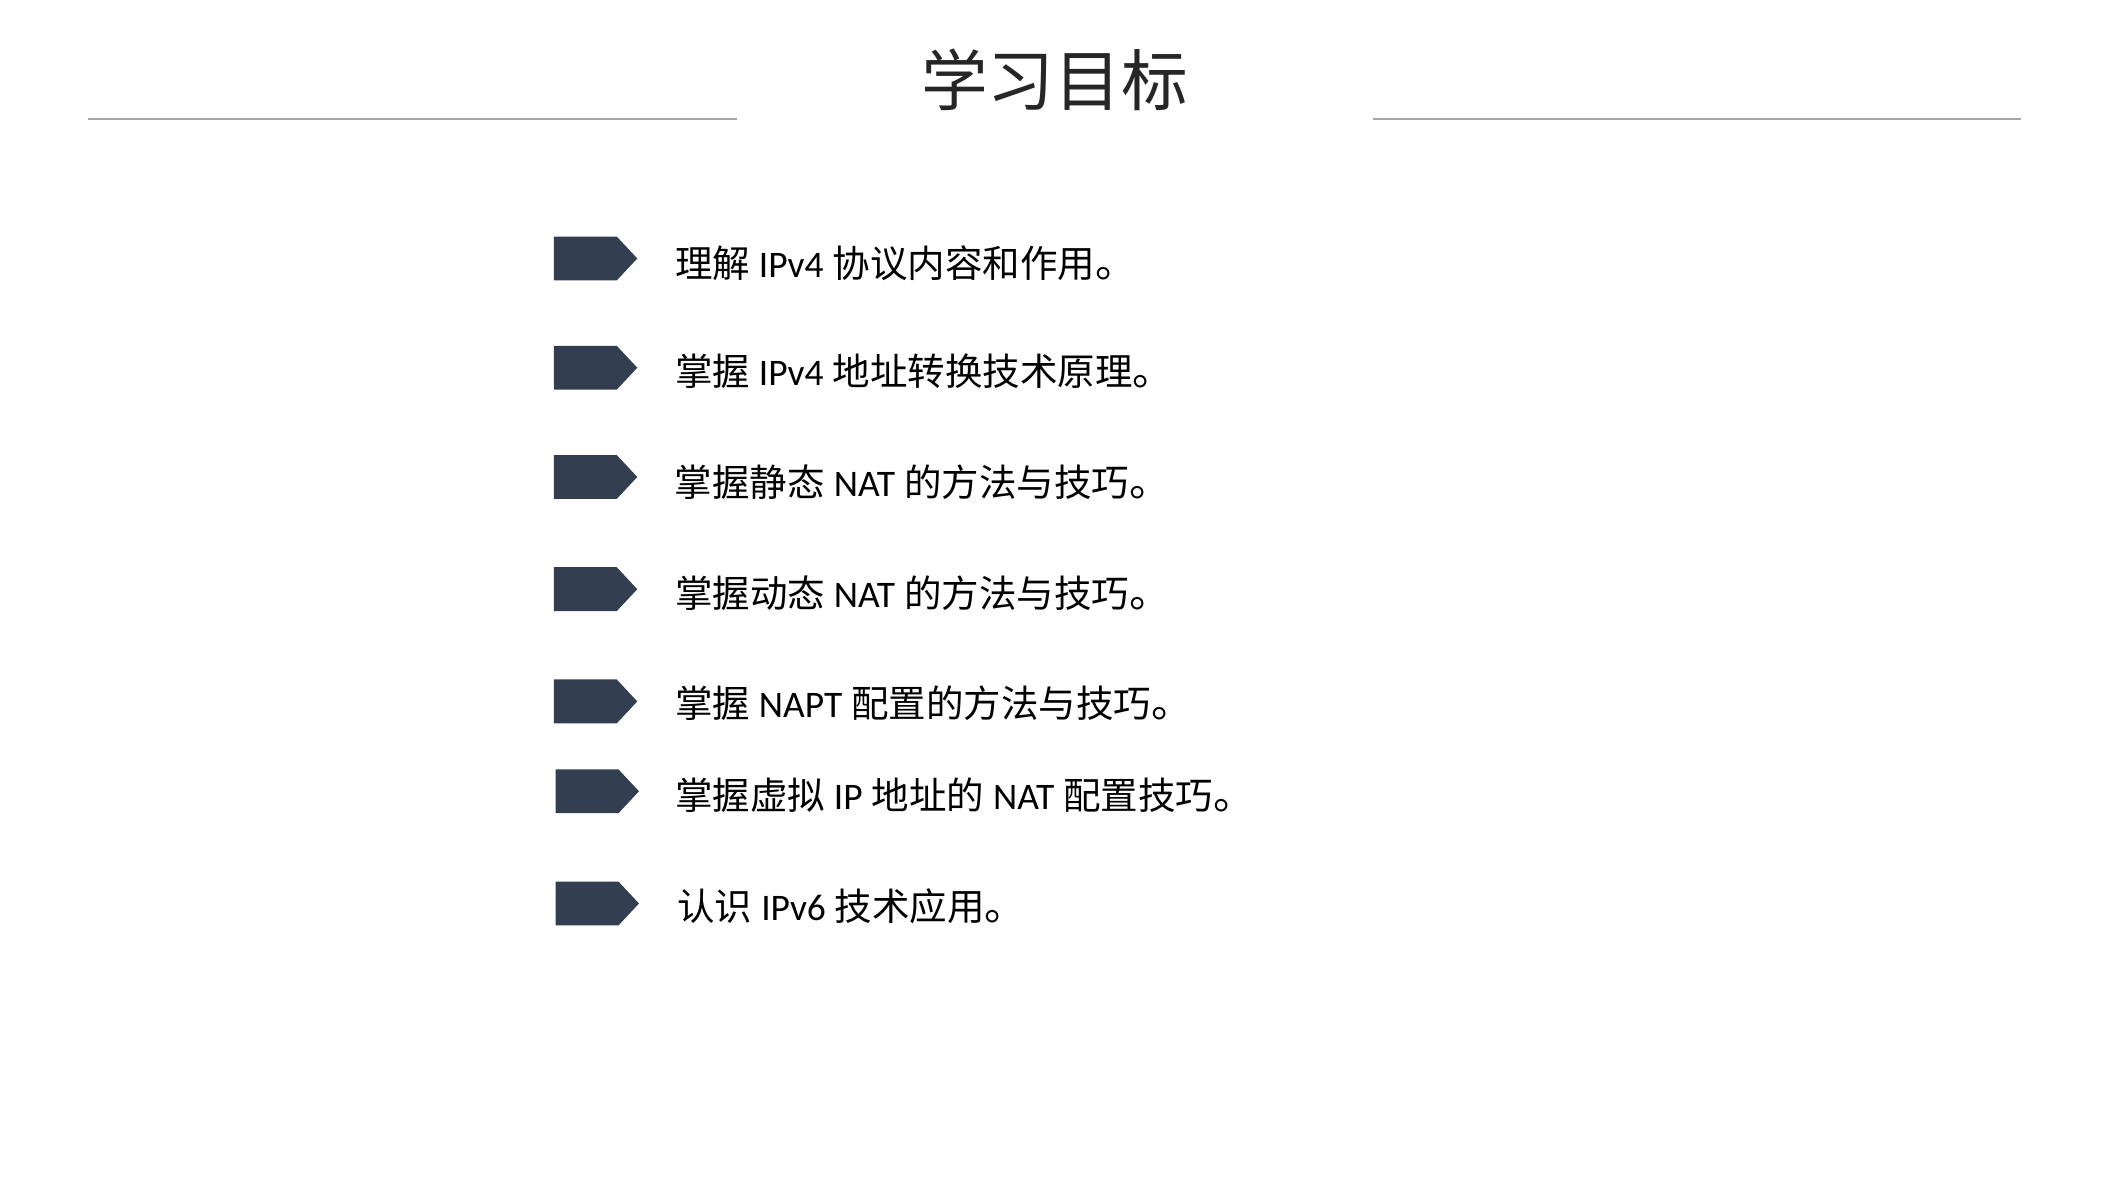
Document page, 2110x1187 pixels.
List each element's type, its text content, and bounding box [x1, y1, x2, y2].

text_box 学习目标 [730, 38, 1379, 119]
text_box [553, 679, 638, 724]
text_box 掌握动态NAT的方法与技巧。 [660, 558, 1494, 623]
text_box [553, 455, 638, 499]
text_box 掌握IPv4地址转换技术原理。 [660, 336, 1369, 402]
text_box [555, 881, 639, 926]
text_box [553, 345, 638, 390]
text_box [553, 567, 638, 612]
text_box 理解IPv4协议内容和作用。 [660, 228, 1284, 294]
text_box 认识IPv6技术应用。 [662, 870, 1496, 936]
text_box [555, 769, 639, 814]
text_box 掌握虚拟IP地址的NAT配置技巧。 [660, 760, 1494, 825]
text_box 掌握NAPT配置的方法与技巧。 [660, 668, 1494, 734]
text_box 掌握静态NAT的方法与技巧。 [660, 447, 1613, 513]
text_box [553, 236, 638, 281]
